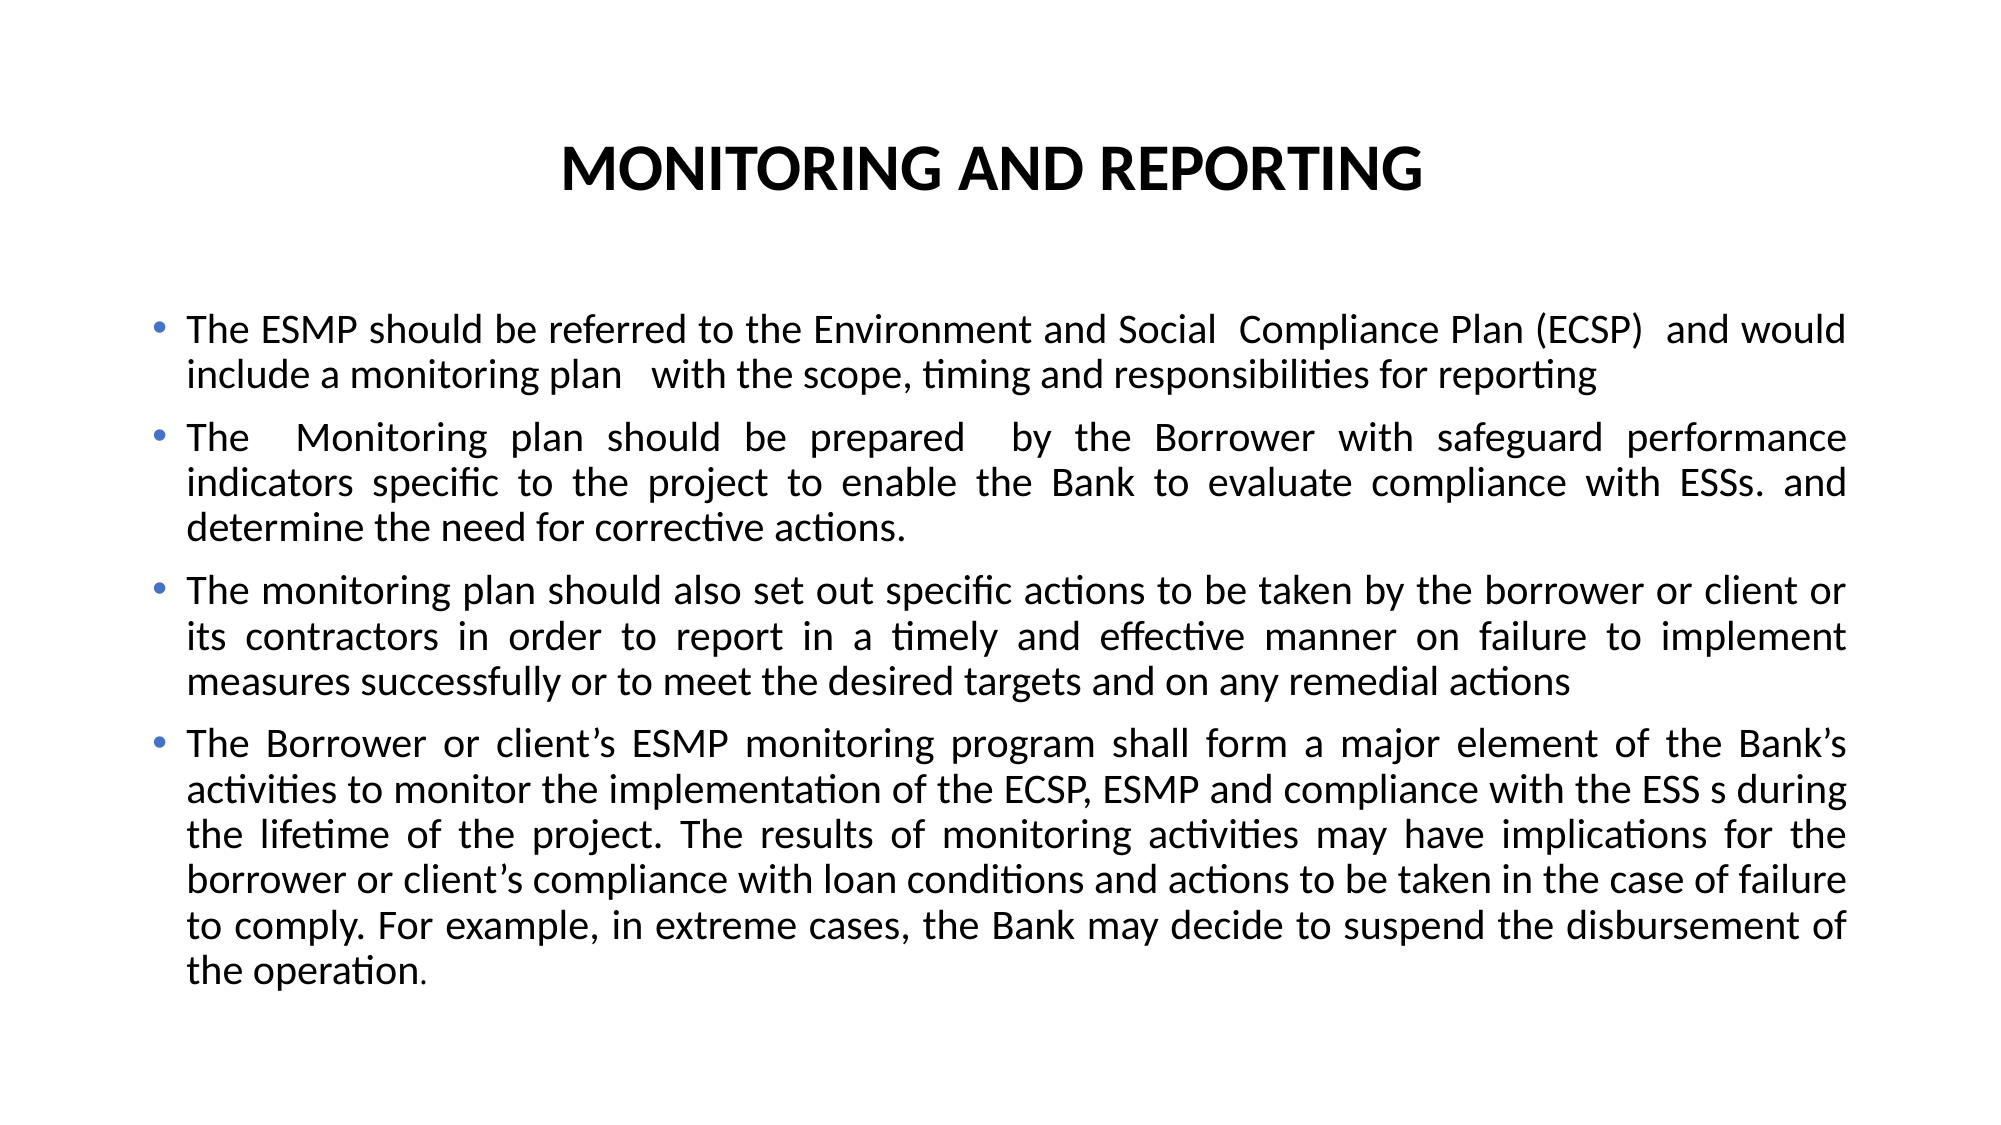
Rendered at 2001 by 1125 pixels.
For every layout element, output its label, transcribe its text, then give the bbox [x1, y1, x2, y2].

title MONITORING AND REPORTING [137, 59, 1863, 278]
list The ESMP should be referred to the Environment and Social Compliance Plan (ECSP) and would include a monitoring plan with the scope, timing and responsibilities for reporting The Monitoring plan should be prepared by the Borrower with safeguard performance indicators specific to the project to enable the Bank to evaluate compliance with ESSs. and determine the need for corrective actions. The monitoring plan should also set out specific actions to be taken by the borrower or client or its contractors in order to report in a timely and effective manner on failure to implement measures successfully or to meet the desired targets and on any remedial actions The Borrower or client’s ESMP monitoring program shall form a major element of the Bank’s activities to monitor the implementation of the ECSP, ESMP and compliance with the ESS s during the lifetime of the project. The results of monitoring activities may have implications for the borrower or client’s compliance with loan conditions and actions to be taken in the case of failure to comply. For example, in extreme cases, the Bank may decide to suspend the disbursement of the operation. [137, 299, 1863, 1014]
